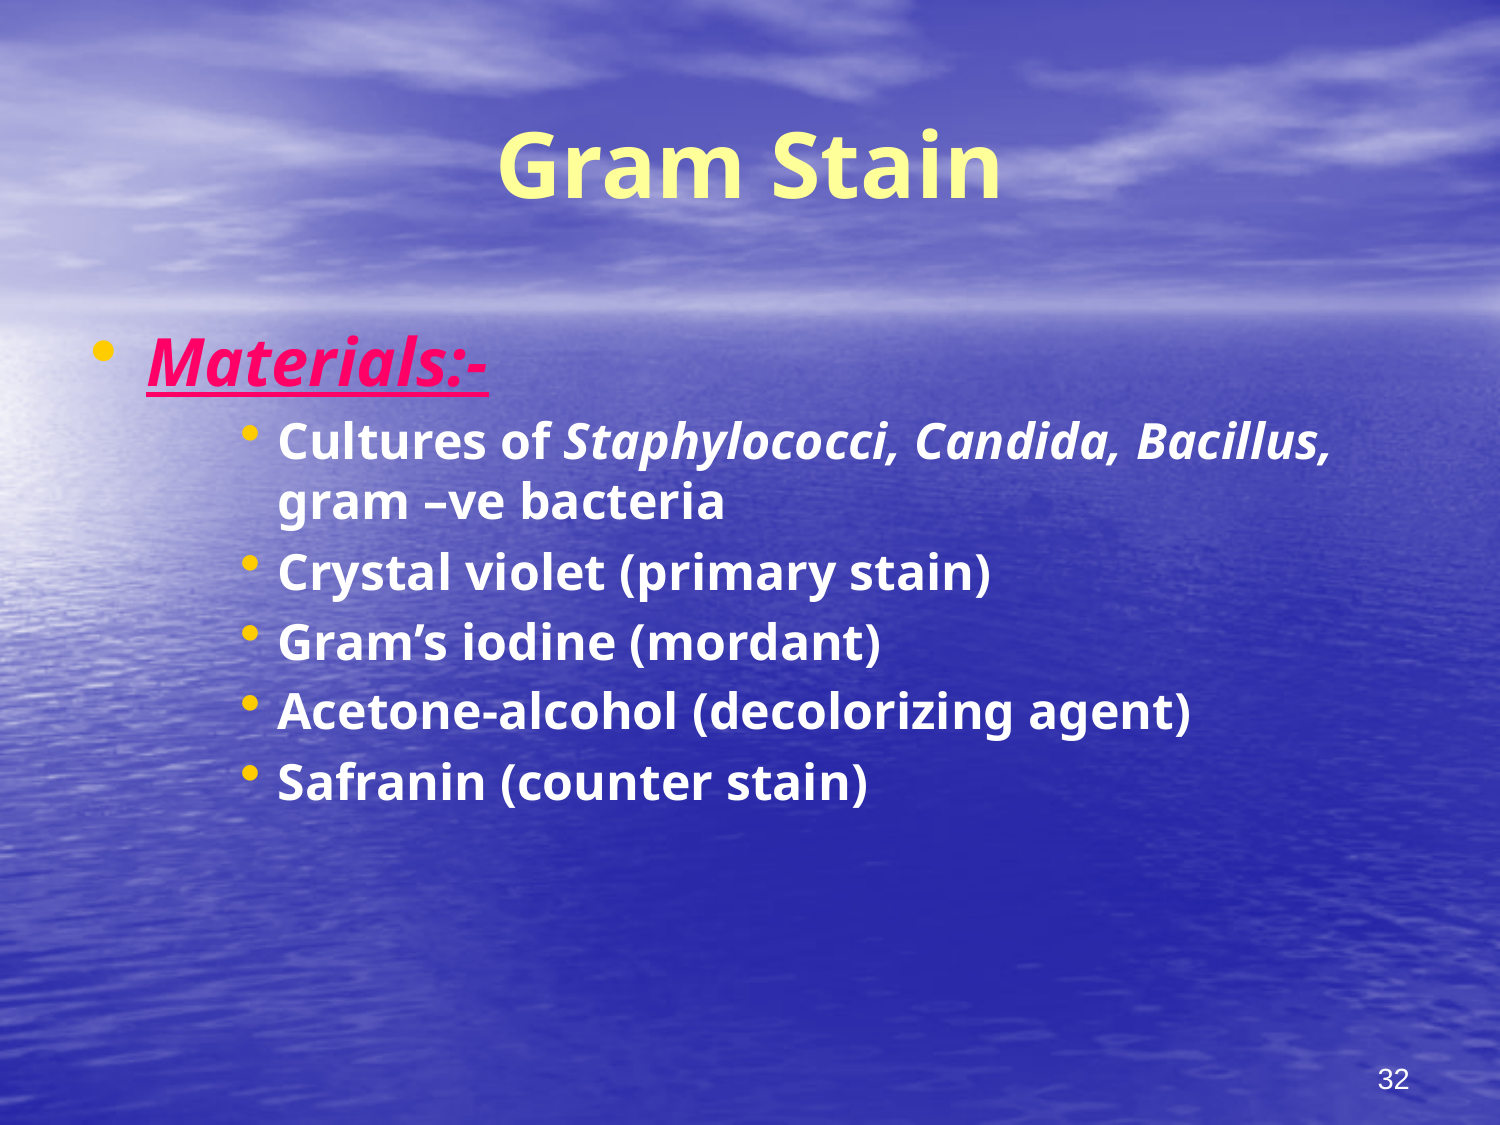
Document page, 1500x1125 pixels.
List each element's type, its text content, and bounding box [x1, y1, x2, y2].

slide_number 32 [1074, 1024, 1426, 1103]
list Materials:- Cultures of Staphylococci, Candida, Bacillus, gram –ve bacteria Crystal violet (primary stain) Gram’s iodine (mordant) Acetone-alcohol (decolorizing agent) Safranin (counter stain) [74, 312, 1426, 988]
title Gram Stain [74, 47, 1426, 276]
